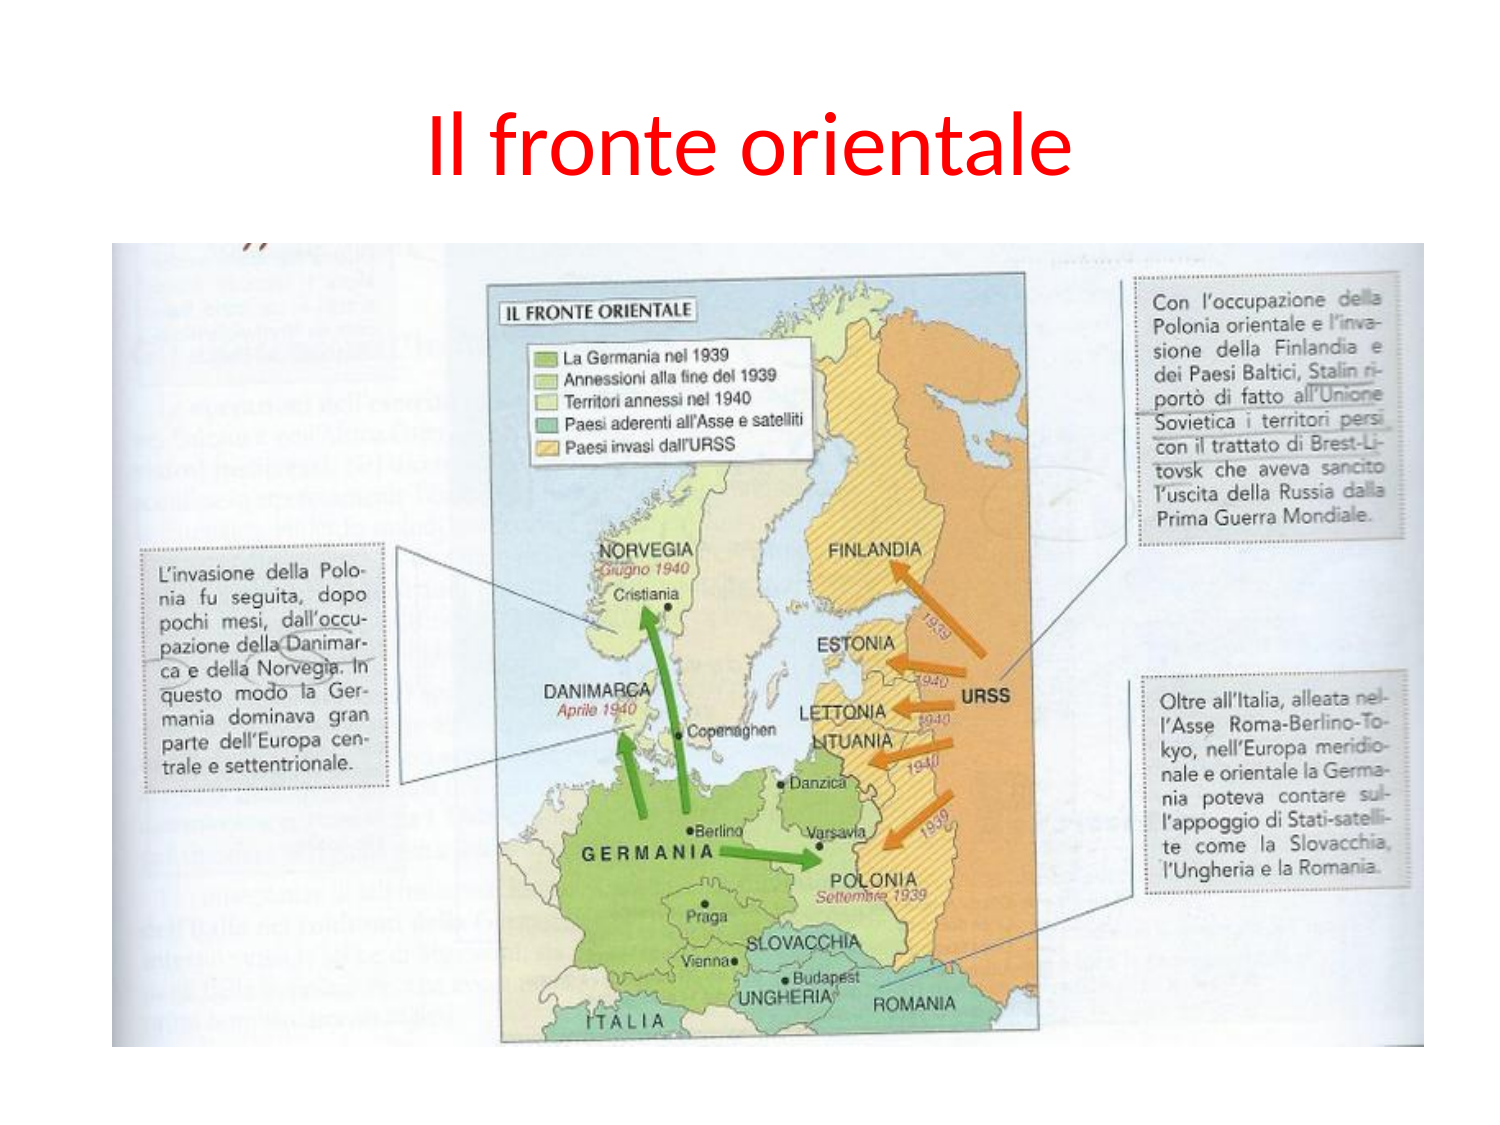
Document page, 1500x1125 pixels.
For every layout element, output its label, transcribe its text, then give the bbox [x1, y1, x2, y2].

title Il fronte orientale [75, 45, 1425, 233]
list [111, 243, 1424, 1047]
